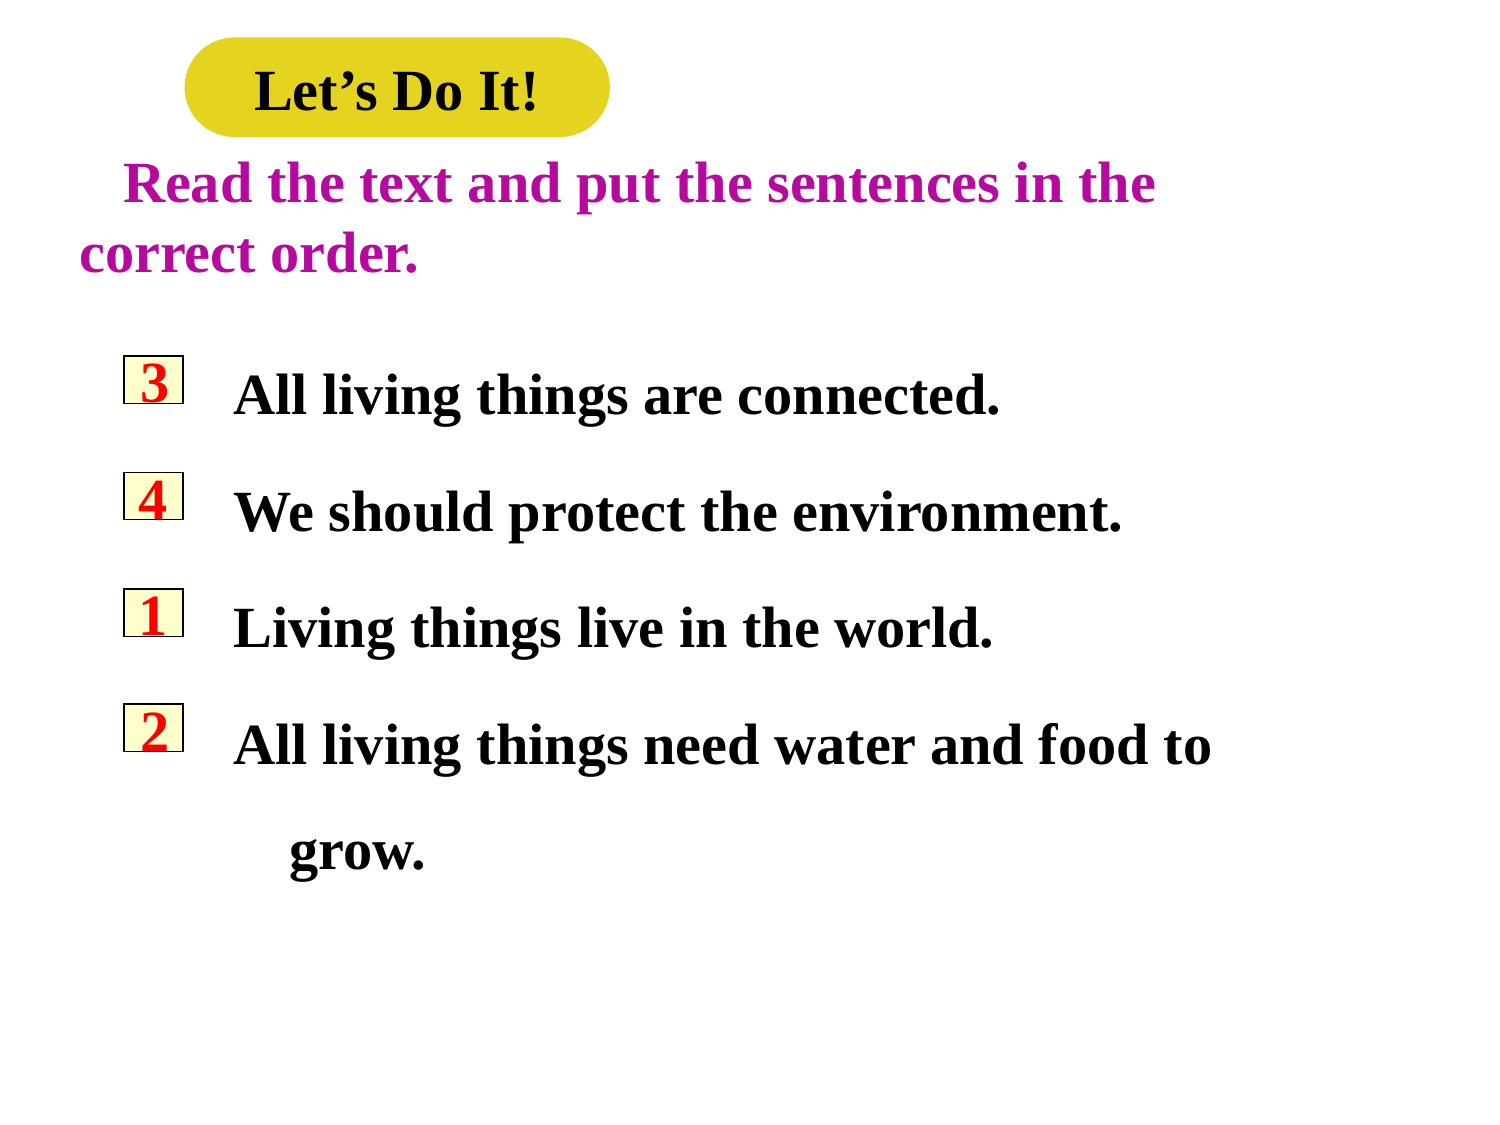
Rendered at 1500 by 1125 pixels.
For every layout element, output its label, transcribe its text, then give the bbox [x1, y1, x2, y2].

text_box Let’s Do It! [182, 35, 612, 140]
text_box 2 [125, 685, 185, 771]
text_box All living things are connected. We should protect the environment. Living things live in the world. All living things need water and food to grow. [218, 313, 1329, 679]
text_box 4 [123, 453, 184, 539]
text_box 1 [123, 570, 184, 655]
text_box Read the text and put the sentences in the correct order. [64, 136, 1211, 292]
text_box 3 [125, 337, 185, 422]
